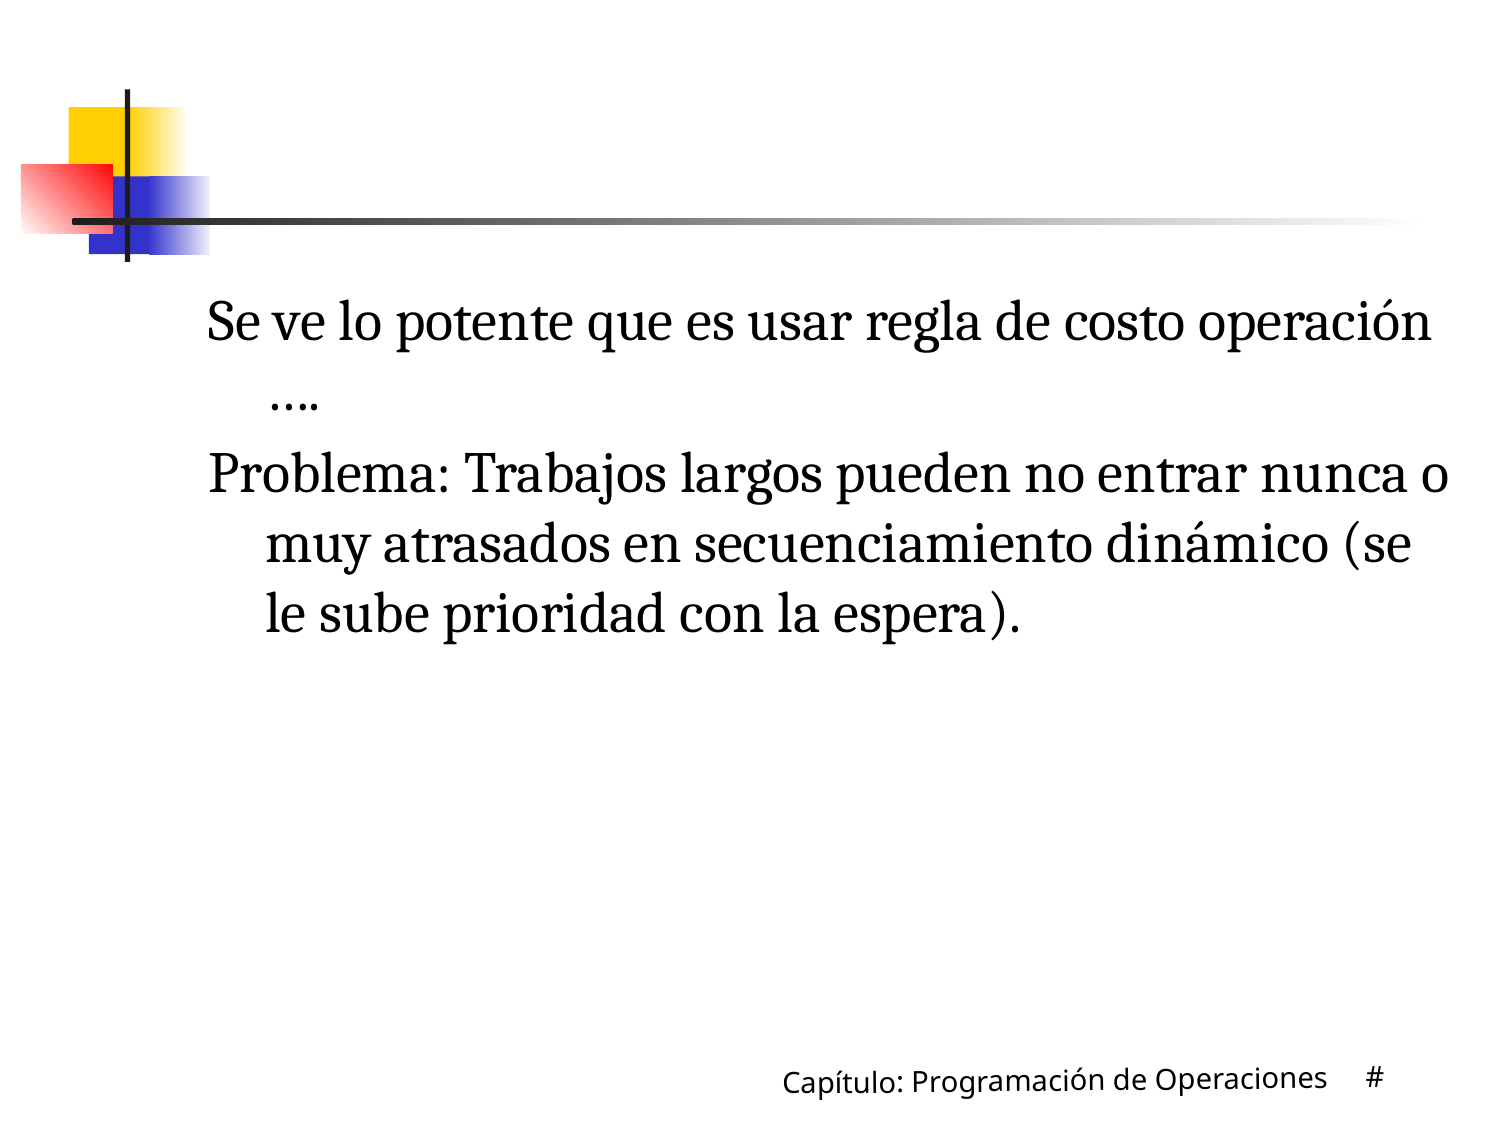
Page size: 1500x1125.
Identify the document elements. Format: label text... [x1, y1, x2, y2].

list Se ve lo potente que es usar regla de costo operación …. Problema: Trabajos largos pueden no entrar nunca o muy atrasados en secuenciamiento dinámico (se le sube prioridad con la espera). [193, 274, 1470, 1007]
footer Capítulo: Programación de Operaciones # [757, 1024, 1410, 1109]
